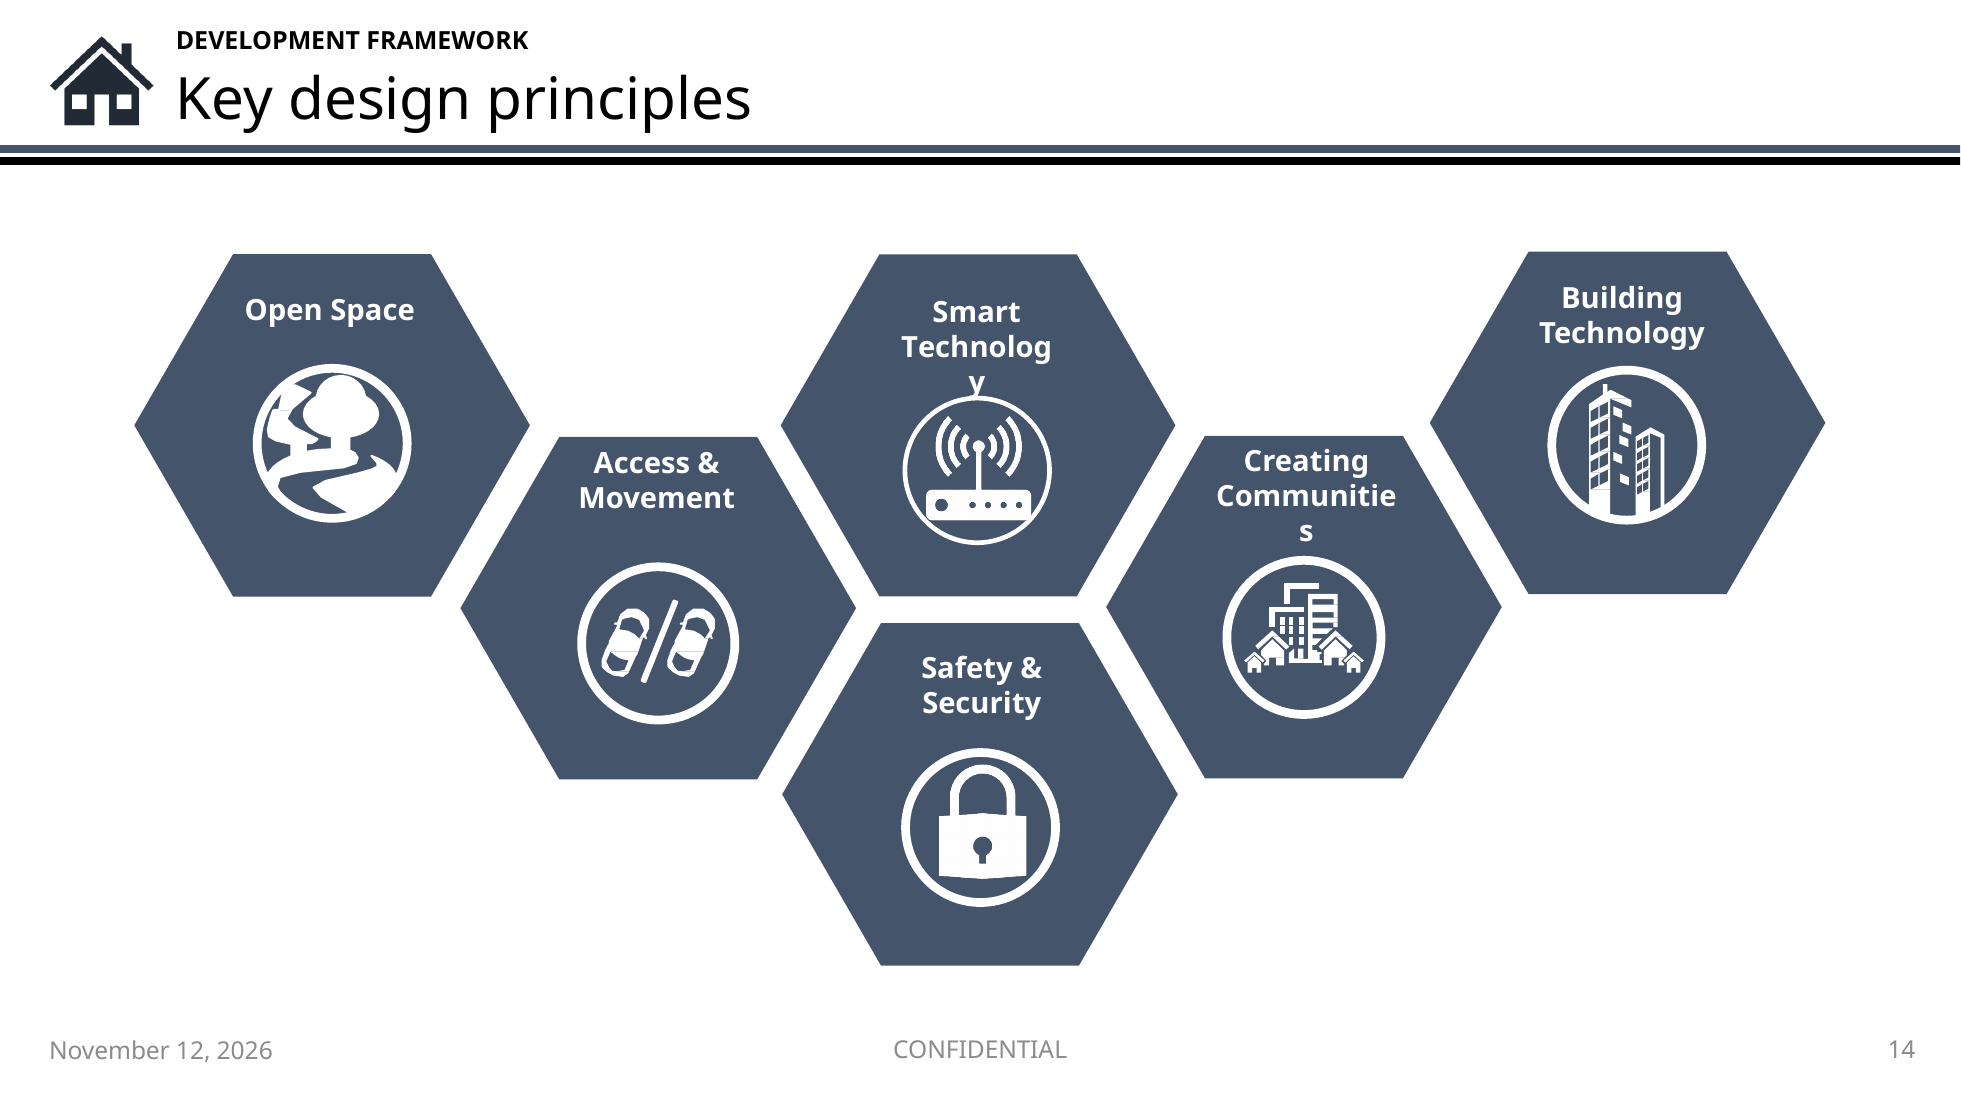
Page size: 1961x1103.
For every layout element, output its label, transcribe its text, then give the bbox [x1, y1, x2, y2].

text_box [780, 254, 1176, 597]
picture [907, 746, 1058, 897]
title Key design principles [160, 57, 1931, 144]
picture [42, 21, 161, 140]
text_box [134, 251, 1826, 966]
footer CONFIDENTIAL [649, 1021, 1311, 1081]
slide_number 14 [1489, 1021, 1931, 1081]
list DEVELOPMENT FRAMEWORK [160, 20, 1931, 54]
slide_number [34, 1022, 476, 1081]
